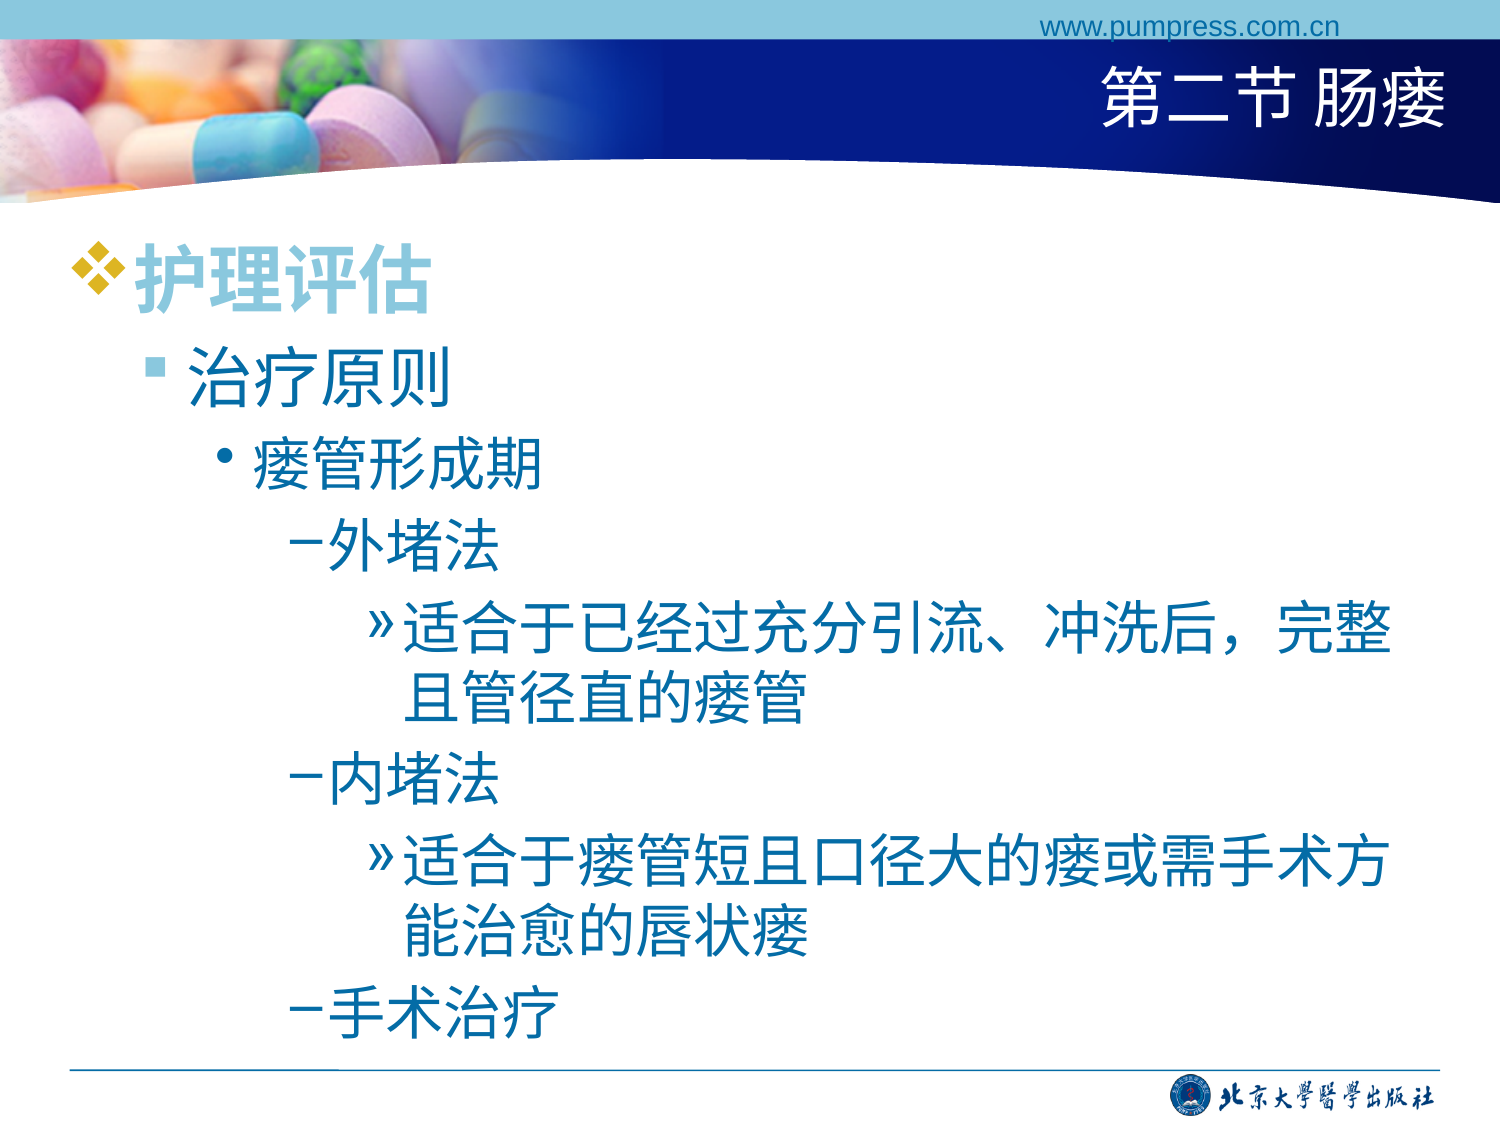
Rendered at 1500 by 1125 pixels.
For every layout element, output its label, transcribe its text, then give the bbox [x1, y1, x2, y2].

title 第二节 肠瘘 [137, 49, 1463, 143]
picture [0, 40, 1500, 203]
picture [1170, 1074, 1436, 1118]
slide_number www.pumpress.com.cn [1025, 0, 1463, 38]
list 护理评估 治疗原则 瘘管形成期 外堵法 适合于已经过充分引流、冲洗后，完整且管径直的瘘管 内堵法 适合于瘘管短且口径大的瘘或需手术方能治愈的唇状瘘 手术治疗 [49, 224, 1463, 1026]
